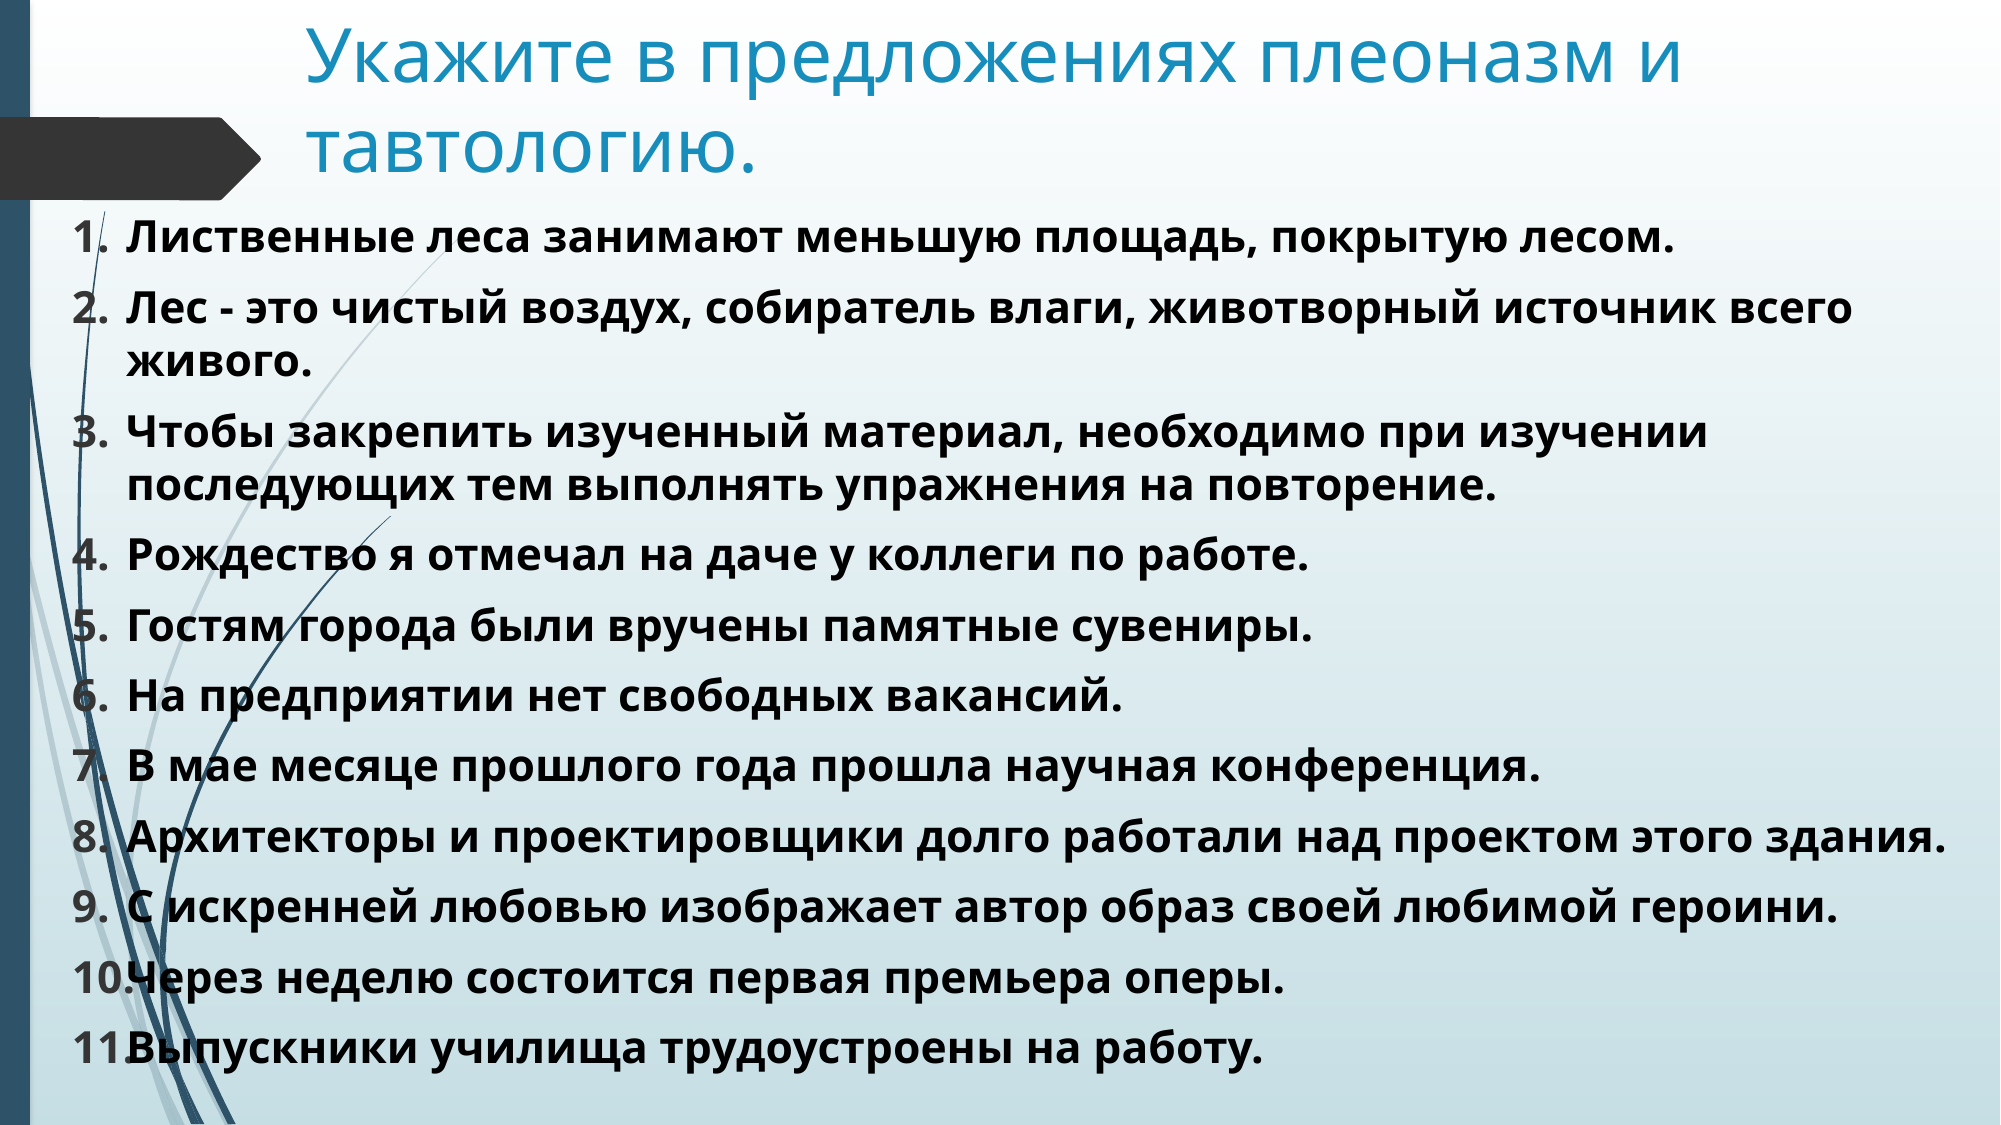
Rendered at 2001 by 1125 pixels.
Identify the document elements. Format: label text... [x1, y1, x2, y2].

title Укажите в предложениях плеоназм и тавтологию. [289, 0, 2000, 211]
list Лиственные леса занимают меньшую площадь, покрытую лесом. Лес - это чистый воздух, собиратель влаги, животворный источник всего живого. Чтобы закрепить изученный материал, необходимо при изучении последующих тем выполнять упражнения на повторение. Рождество я отмечал на даче у коллеги по работе. Гостям города были вручены памятные сувениры. На предприятии нет свободных вакансий. В мае месяце прошлого года прошла научная конференция. Архитекторы и проектировщики долго работали над проектом этого здания. С искренней любовью изображает автор образ своей любимой героини. Через неделю состоится первая премьера оперы. Выпускники училища трудоустроены на работу. [56, 200, 1981, 1125]
